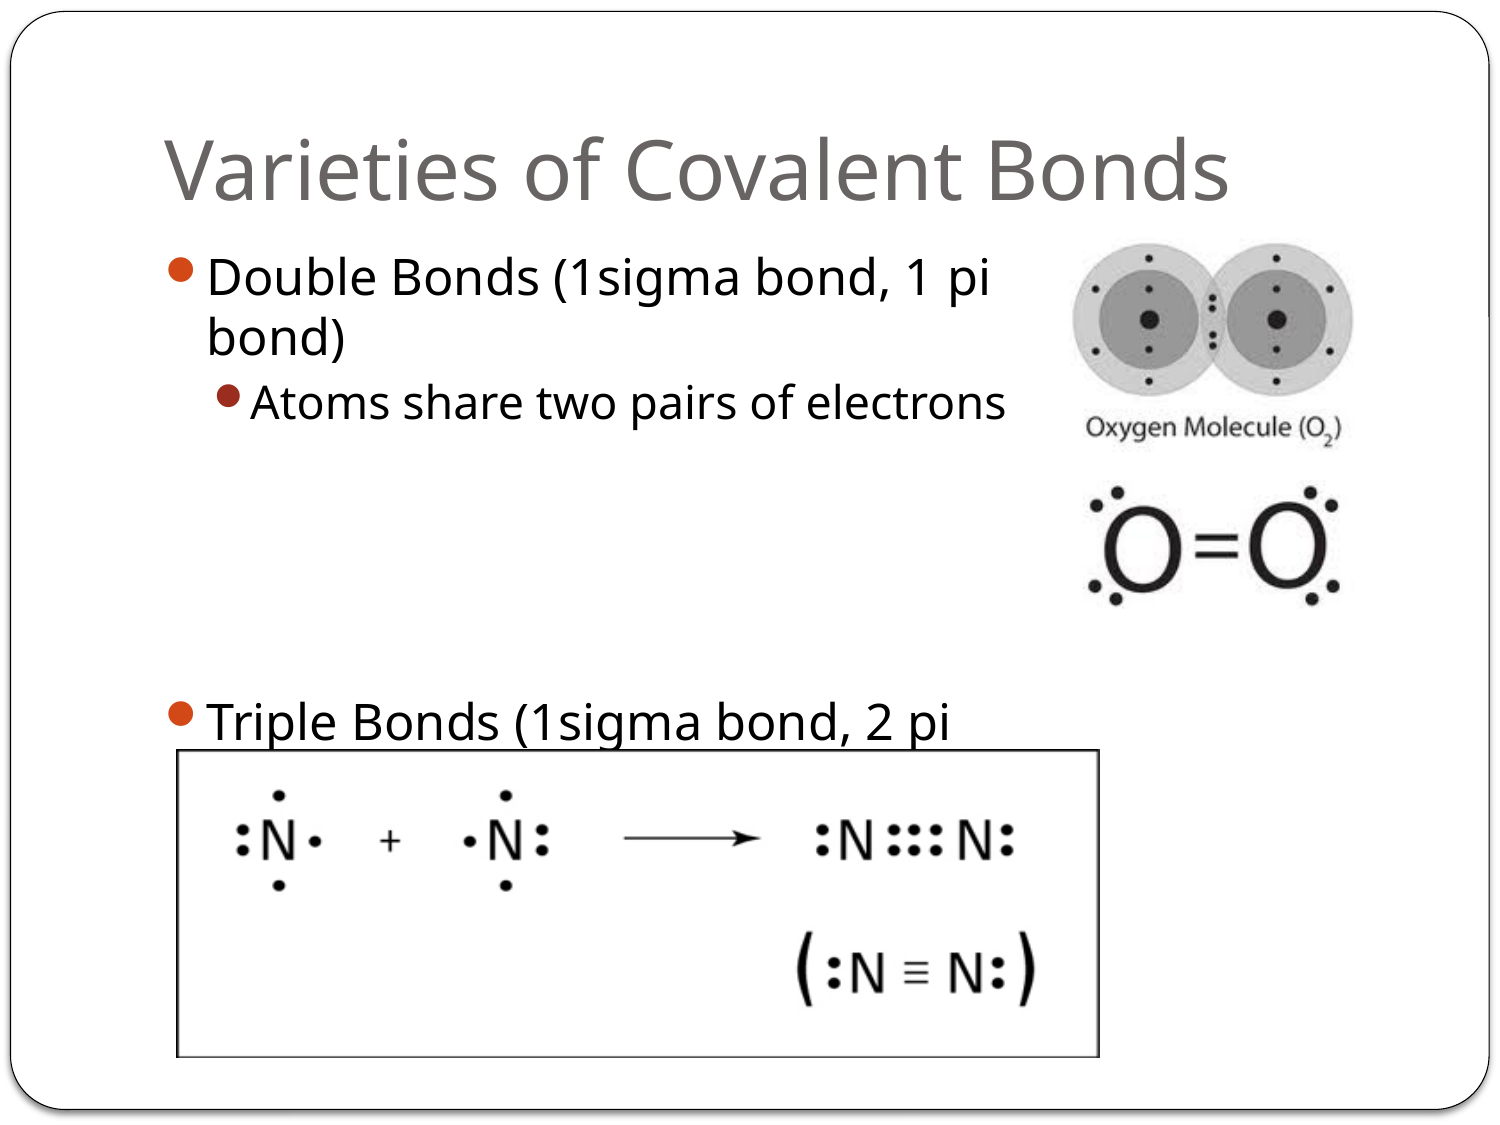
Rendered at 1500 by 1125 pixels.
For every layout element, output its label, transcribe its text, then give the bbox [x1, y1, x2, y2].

picture [1012, 224, 1413, 626]
list Double Bonds (1sigma bond, 1 pi bond) Atoms share two pairs of electrons Triple Bonds (1sigma bond, 2 pi bonds) Atoms share three pairs of electrons [150, 237, 1063, 900]
picture [176, 749, 1101, 1058]
title Varieties of Covalent Bonds [150, 45, 1425, 233]
